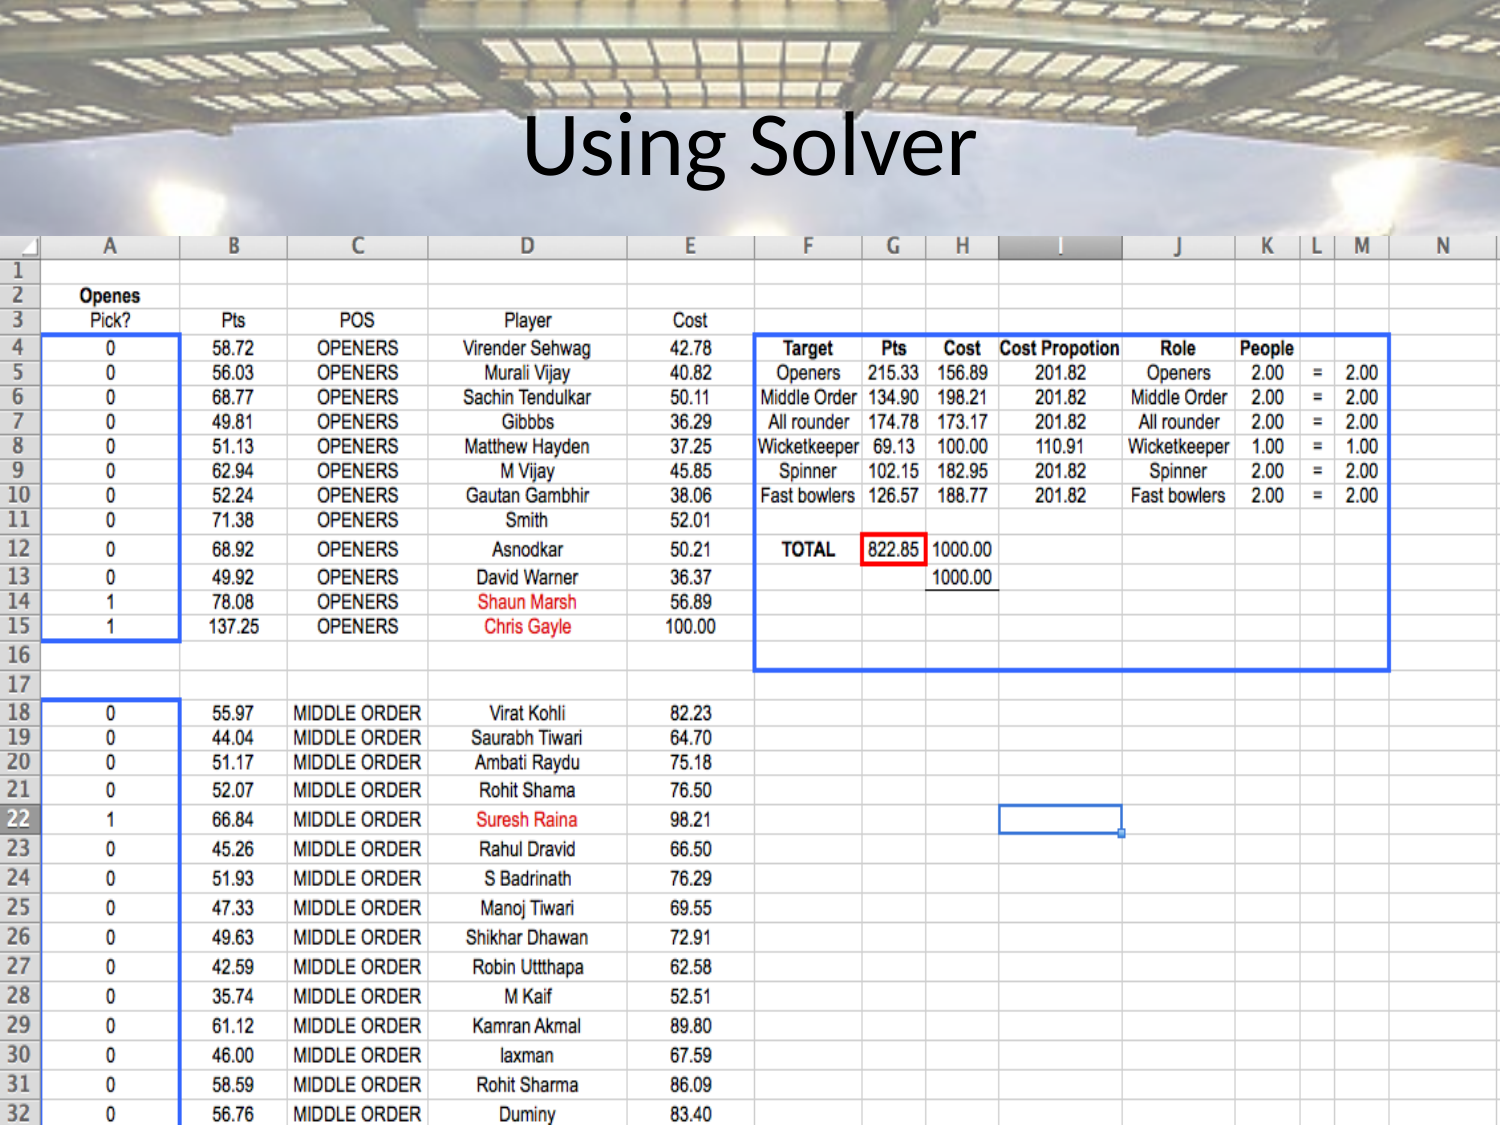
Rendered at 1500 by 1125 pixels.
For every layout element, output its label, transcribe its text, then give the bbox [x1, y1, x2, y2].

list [0, 172, 1500, 1125]
title Using Solver [75, 45, 1425, 171]
